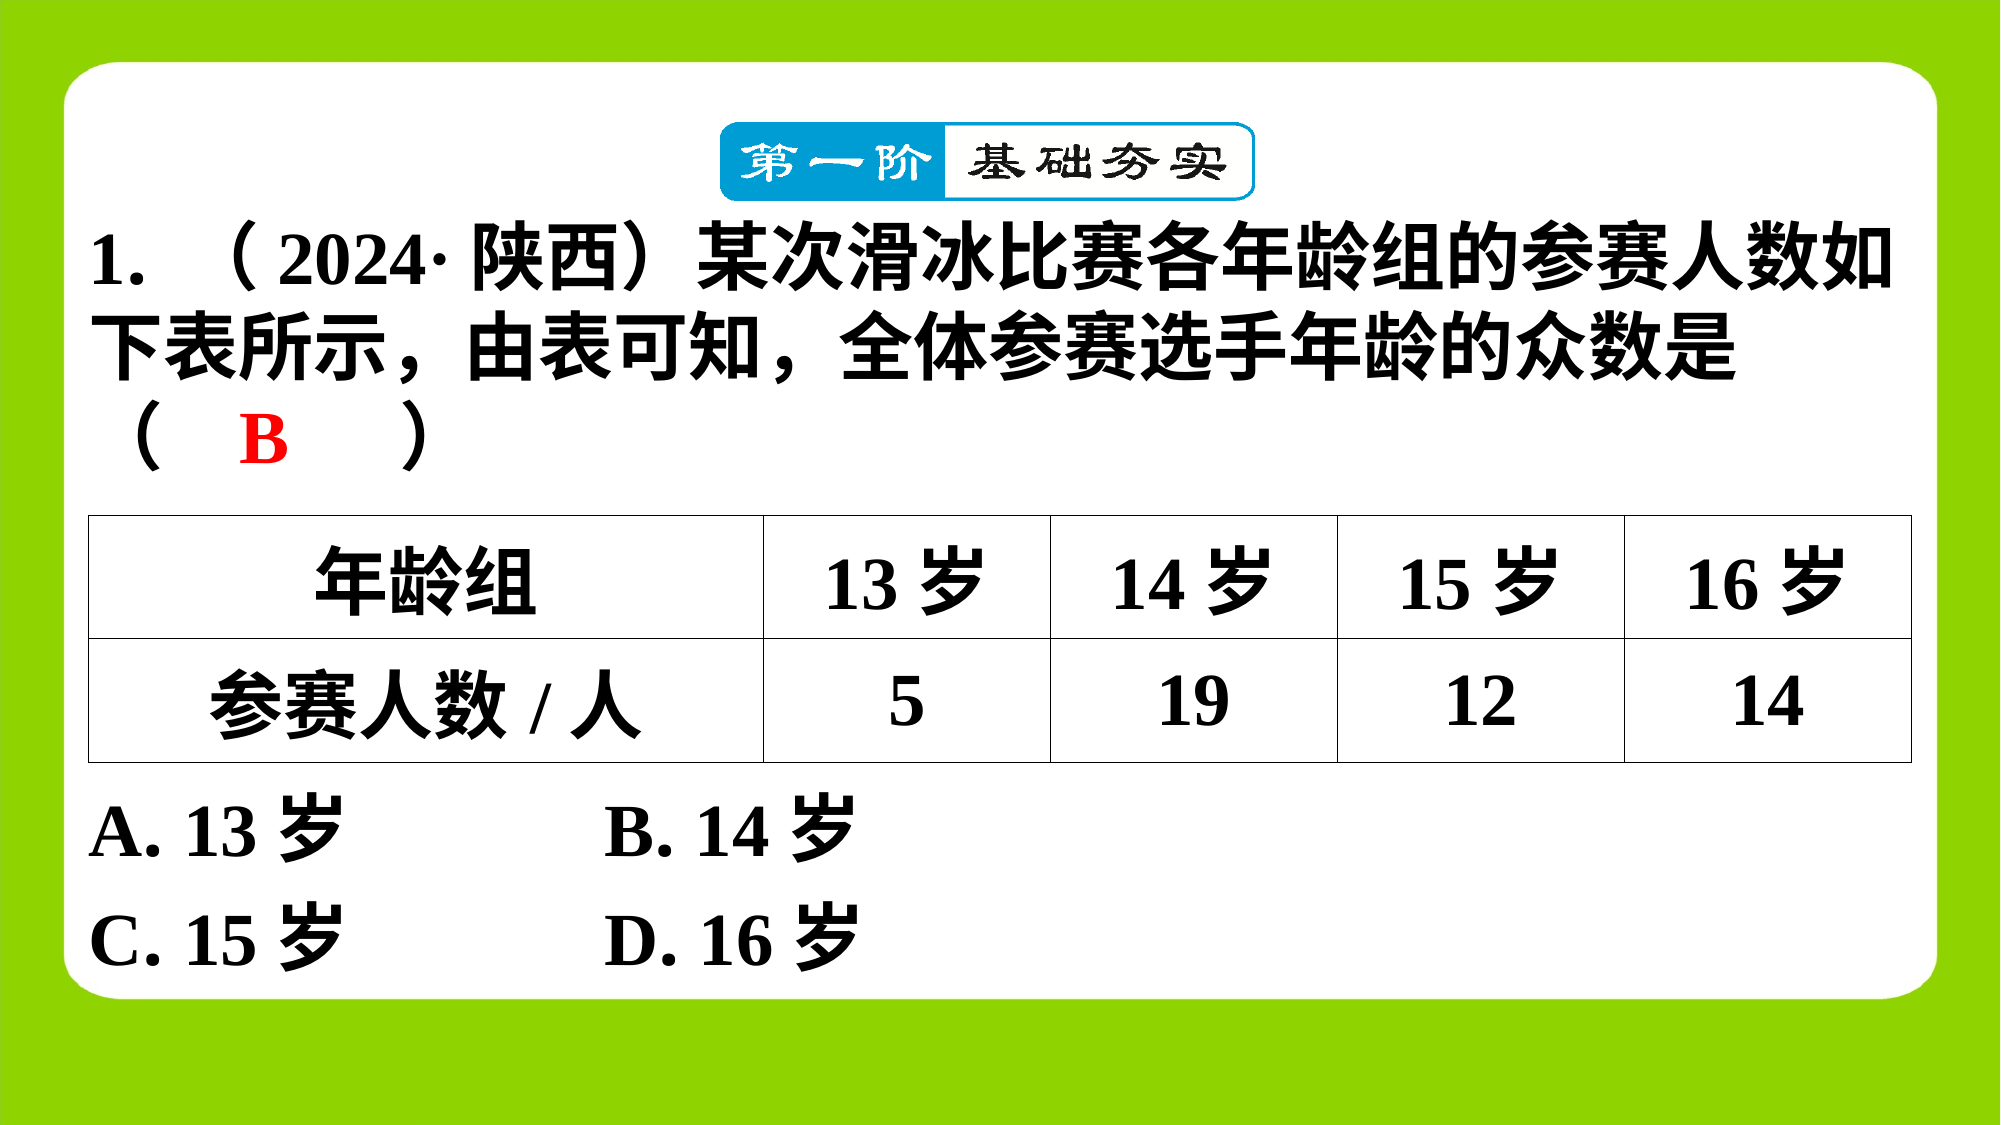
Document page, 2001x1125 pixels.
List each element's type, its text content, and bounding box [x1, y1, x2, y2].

table_cell C. 15岁 [89, 879, 604, 988]
table_cell 19 [1051, 639, 1337, 762]
table_cell D. 16岁 [604, 879, 1116, 988]
table_header 14岁 [1051, 516, 1337, 638]
table_cell 5 [764, 639, 1050, 762]
table_cell 参赛人数/人 [89, 639, 763, 762]
table_cell 12 [1338, 639, 1624, 762]
table_header A. 13岁 [89, 769, 604, 879]
table_header 年龄组 [89, 516, 763, 638]
text_box B [224, 381, 304, 487]
table_header B. 14岁 [604, 769, 1116, 879]
text_box [720, 116, 1260, 195]
text_box 1. （2024·陕西）某次滑冰比赛各年龄组的参赛人数如 下表所示，由表可知，全体参赛选手年龄的众数是 （ B ） [88, 209, 1974, 482]
table_header 13岁 [764, 516, 1050, 638]
table_header 15岁 [1338, 516, 1624, 638]
picture [0, 0, 2001, 1125]
table_header 16岁 [1625, 516, 1911, 638]
table_cell 14 [1625, 639, 1911, 762]
